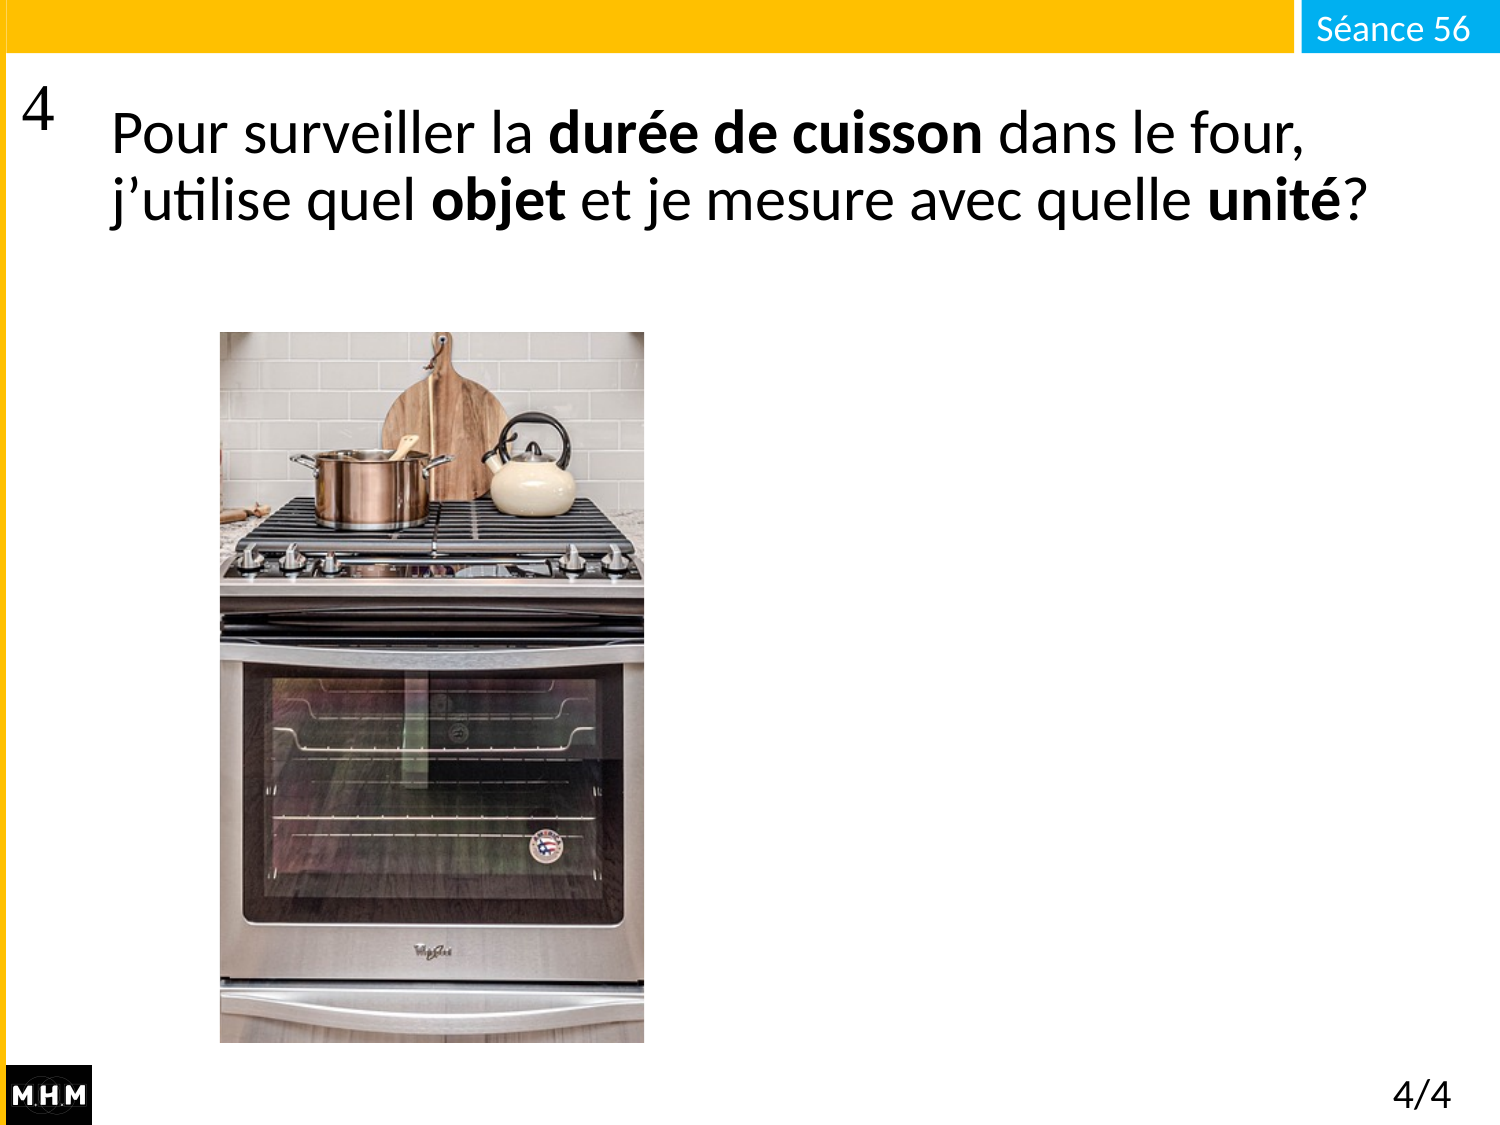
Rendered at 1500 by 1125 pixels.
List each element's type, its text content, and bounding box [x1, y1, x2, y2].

picture [6, 1065, 92, 1125]
picture [219, 332, 645, 1044]
title Pour surveiller la durée de cuisson dans le four, j’utilise quel objet et je mesure avec quelle unité? [96, 60, 1391, 273]
list 4/4 [1344, 1064, 1500, 1125]
